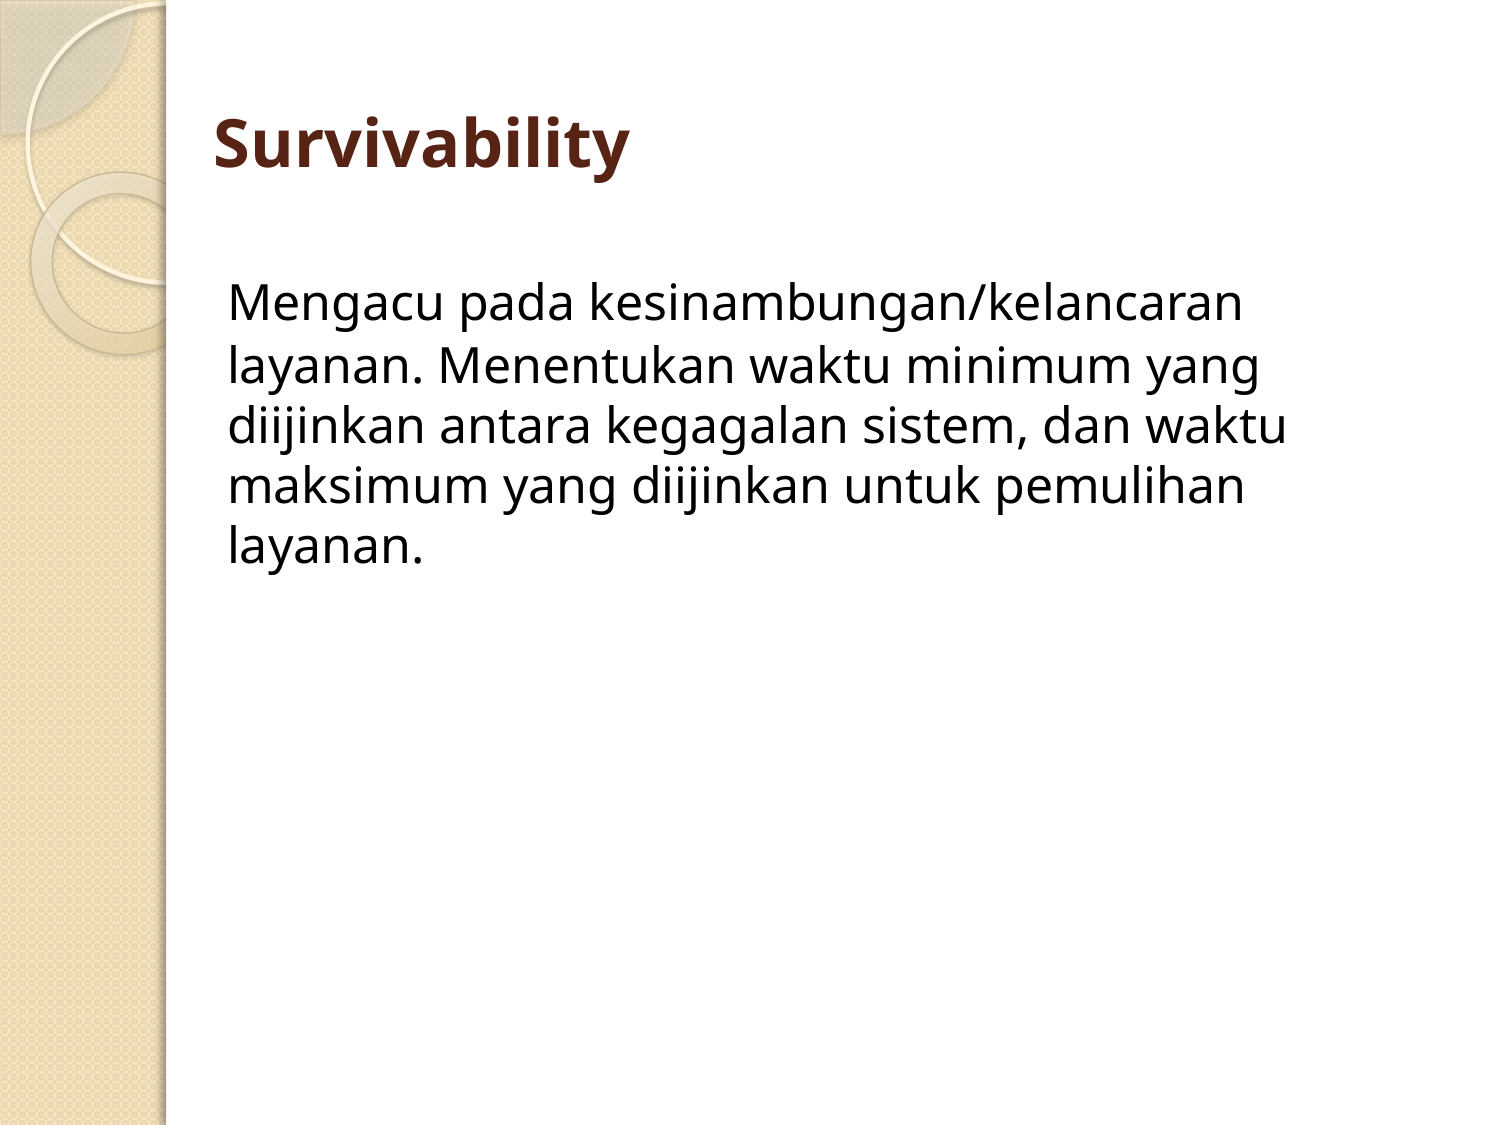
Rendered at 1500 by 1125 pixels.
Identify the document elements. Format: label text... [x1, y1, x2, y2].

title Survivability [199, 46, 1430, 235]
list Mengacu pada kesinambungan/kelancaran layanan. Menentukan waktu minimum yang diijinkan antara kegagalan sistem, dan waktu maksimum yang diijinkan untuk pemulihan layanan. [152, 246, 1383, 1034]
